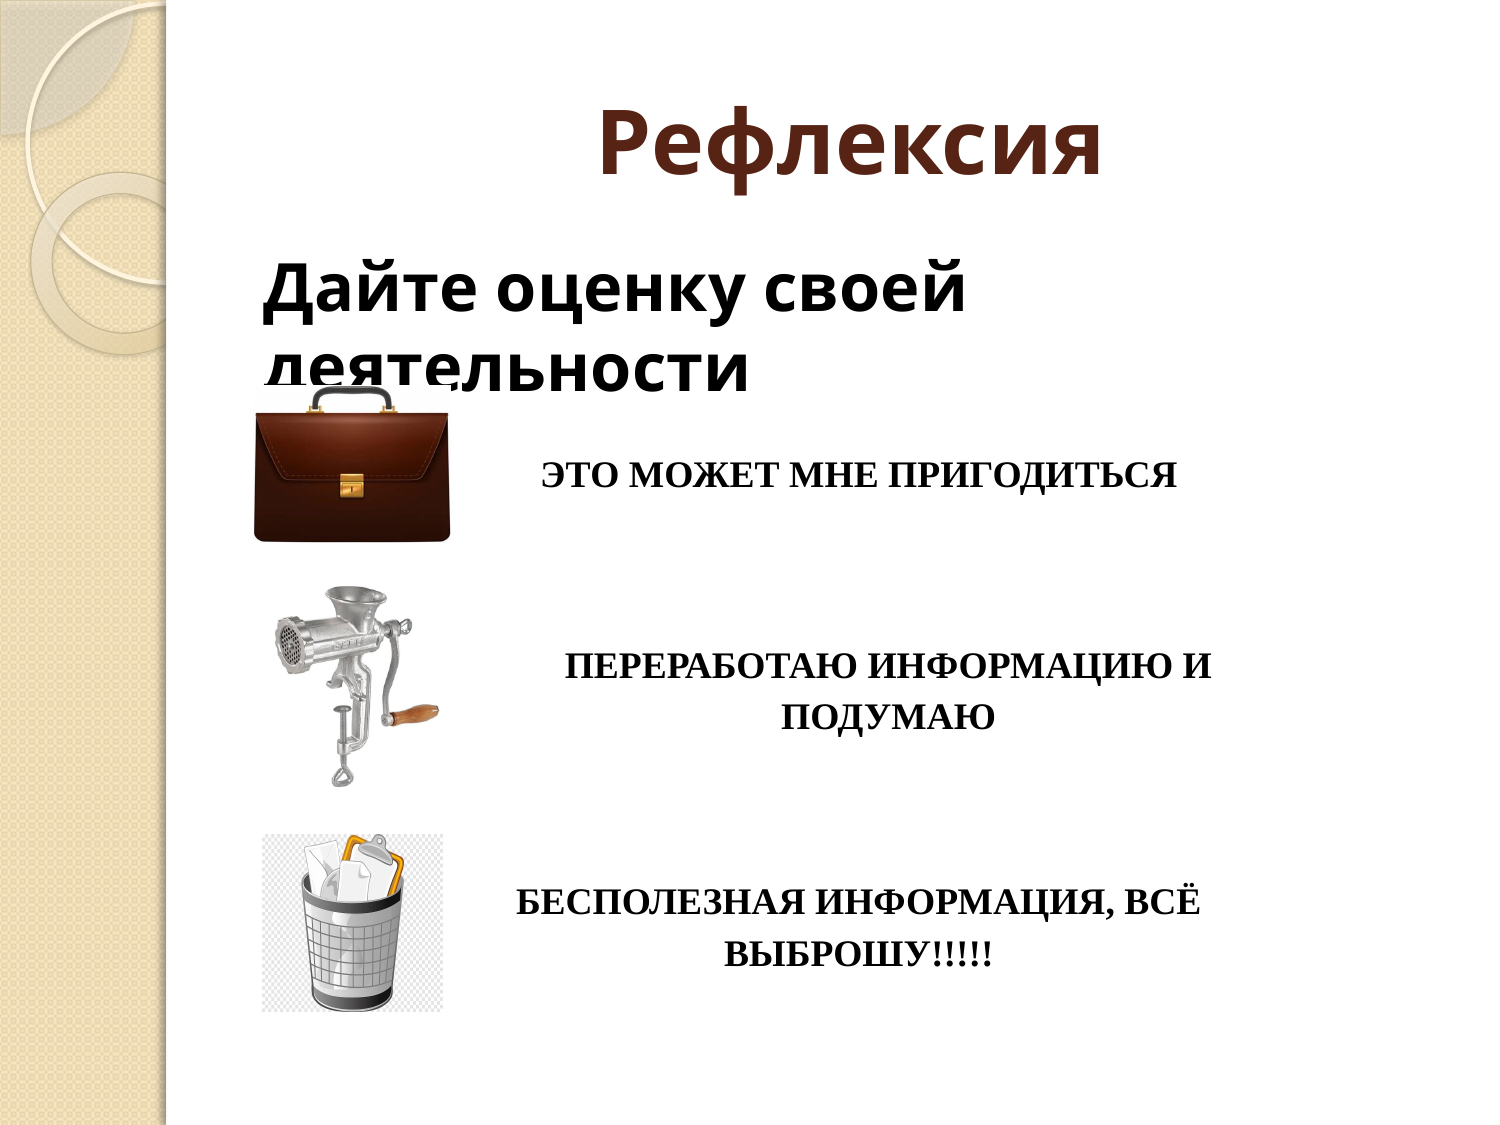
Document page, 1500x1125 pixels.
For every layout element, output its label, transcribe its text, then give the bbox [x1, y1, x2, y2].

picture [261, 833, 443, 1012]
title Рефлексия [235, 45, 1466, 233]
picture [253, 385, 451, 544]
picture [238, 573, 467, 799]
text_box ПЕРЕРАБОТАЮ ИНФОРМАЦИЮ И ПОДУМАЮ [513, 626, 1264, 745]
list Дайте оценку своей деятельности [235, 237, 1466, 1025]
text_box БЕСПОЛЕЗНАЯ ИНФОРМАЦИЯ, ВСЁ ВЫБРОШУ!!!!! [484, 863, 1234, 982]
text_box ЭТО МОЖЕТ МНЕ ПРИГОДИТЬСЯ [525, 435, 1193, 503]
